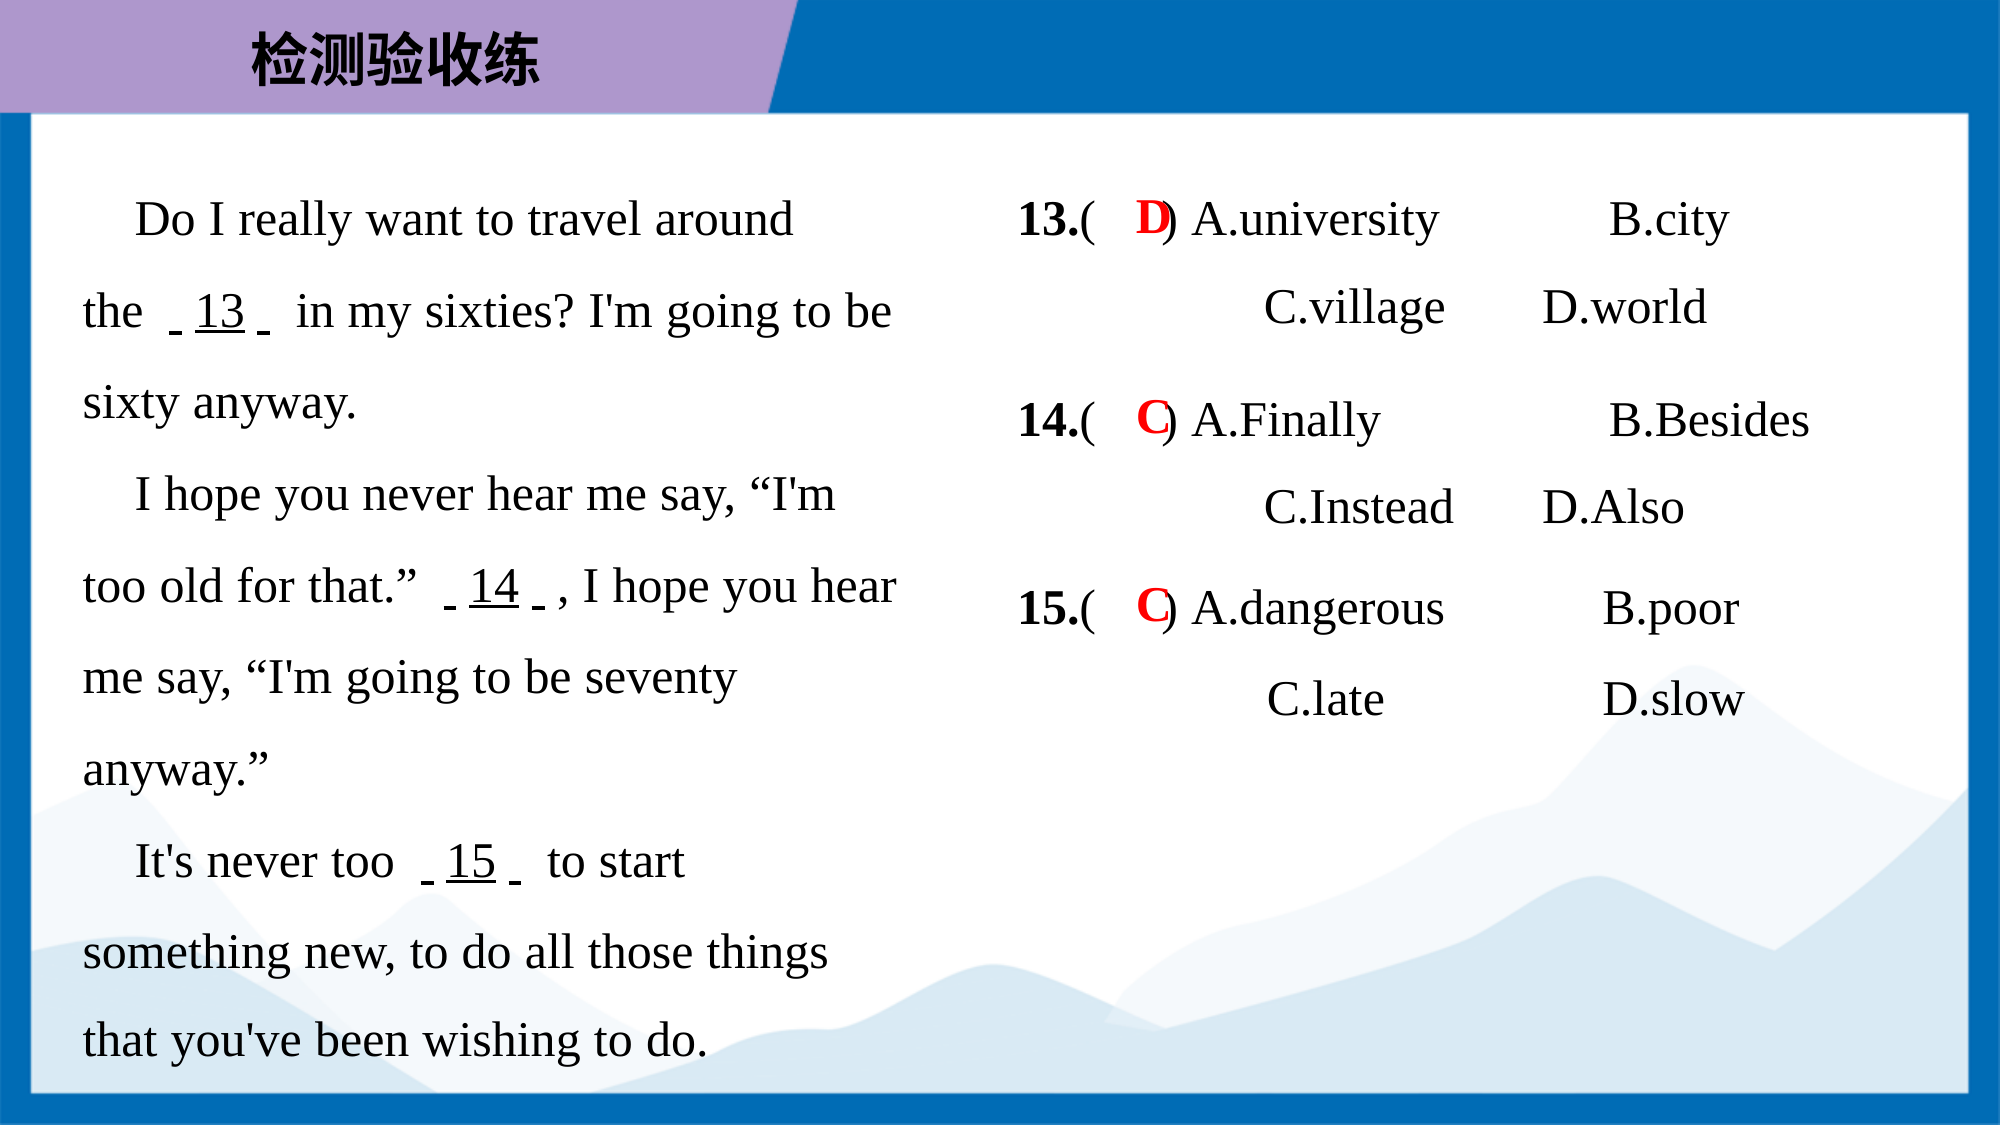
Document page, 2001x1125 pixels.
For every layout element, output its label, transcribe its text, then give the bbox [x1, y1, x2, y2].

picture [0, 0, 2000, 1125]
text_box D [1117, 155, 1190, 235]
text_box C [1117, 355, 1190, 435]
text_box 13.( ) A.university B.city C.village D.world [1016, 153, 1919, 324]
text_box 15.( ) A.dangerous B.poor C.late D.slow [1016, 542, 1919, 712]
text_box 14.( ) A.Finally B.Besides C.Instead D.Also [1016, 354, 1919, 524]
text_box Do I really want to travel around the . .13. . in my sixties? I'm going to be sixty anyway. I hope you never hear me say, “I'm too old for that.” . .14. ., I hope you hear me say, “I'm going to be seventy anyway.” It's never too . .15. . to start something new, to do all those things that you've been wishing to do. [82, 153, 984, 1057]
text_box C [1117, 544, 1190, 623]
